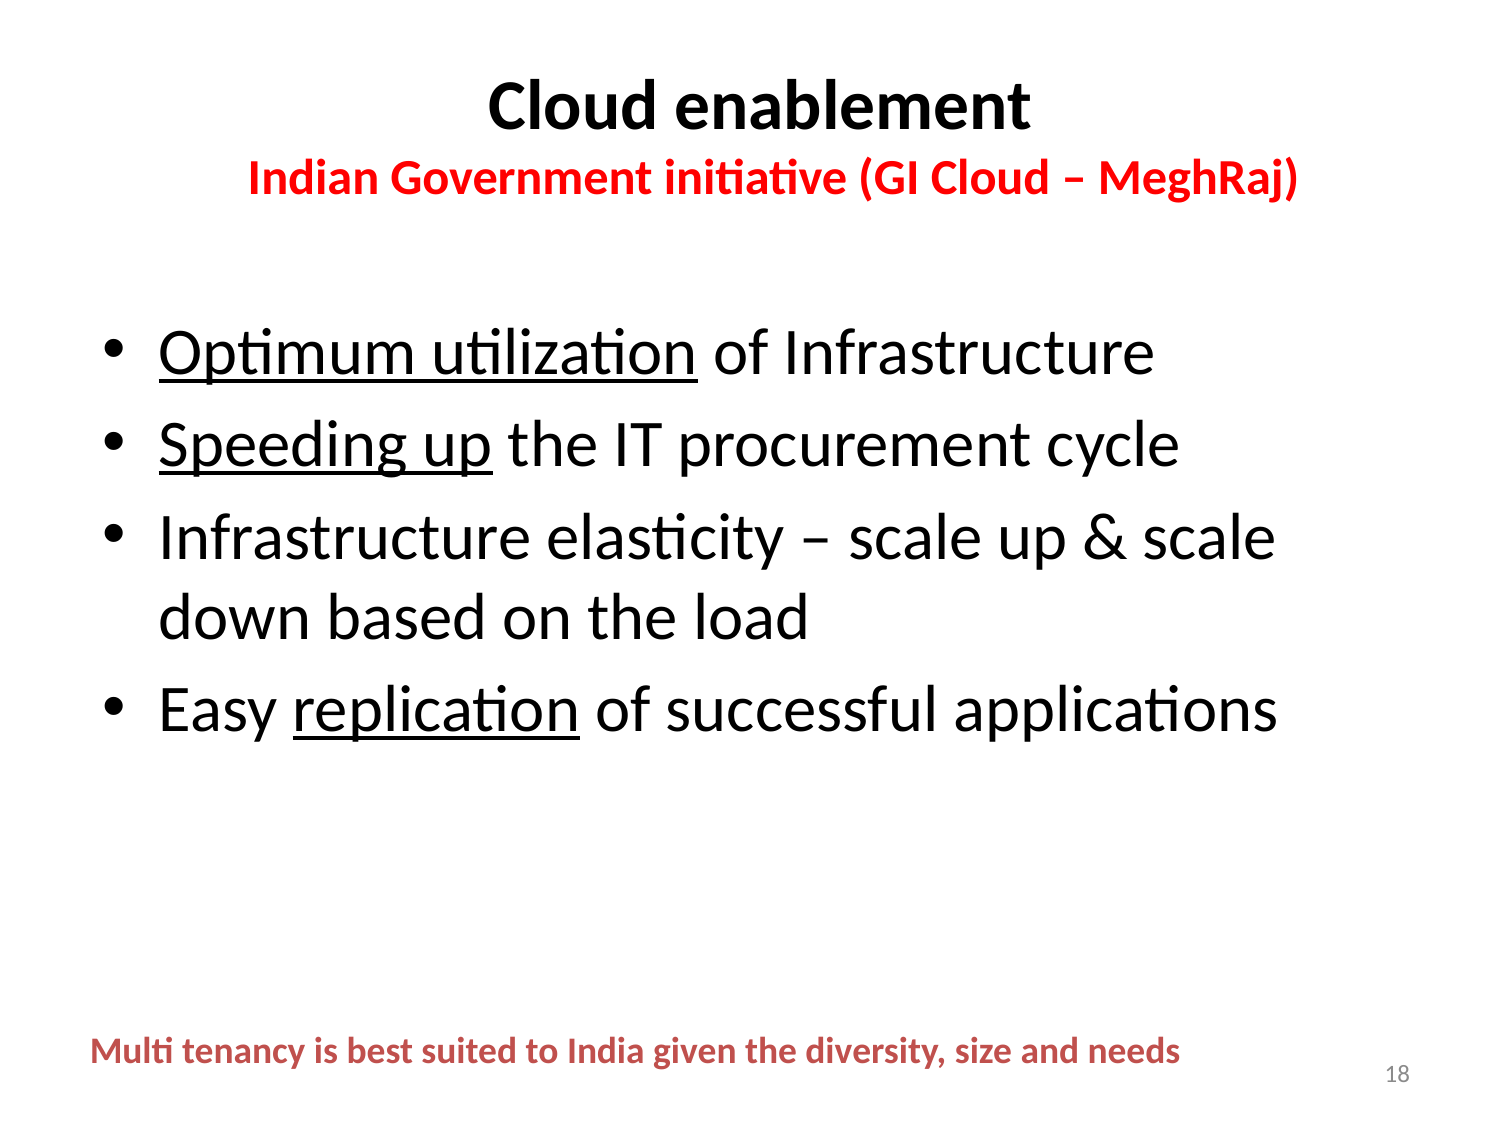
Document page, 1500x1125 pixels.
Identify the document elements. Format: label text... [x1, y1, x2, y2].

text_box Multi tenancy is best suited to India given the diversity, size and needs [75, 1018, 1400, 1124]
slide_number 18 [1400, 1042, 1425, 1103]
title Cloud enablement Indian Government initiative (GI Cloud – MeghRaj) [37, 50, 1500, 213]
list Optimum utilization of Infrastructure Speeding up the IT procurement cycle Infrastructure elasticity – scale up & scale down based on the load Easy replication of successful applications [87, 299, 1350, 825]
